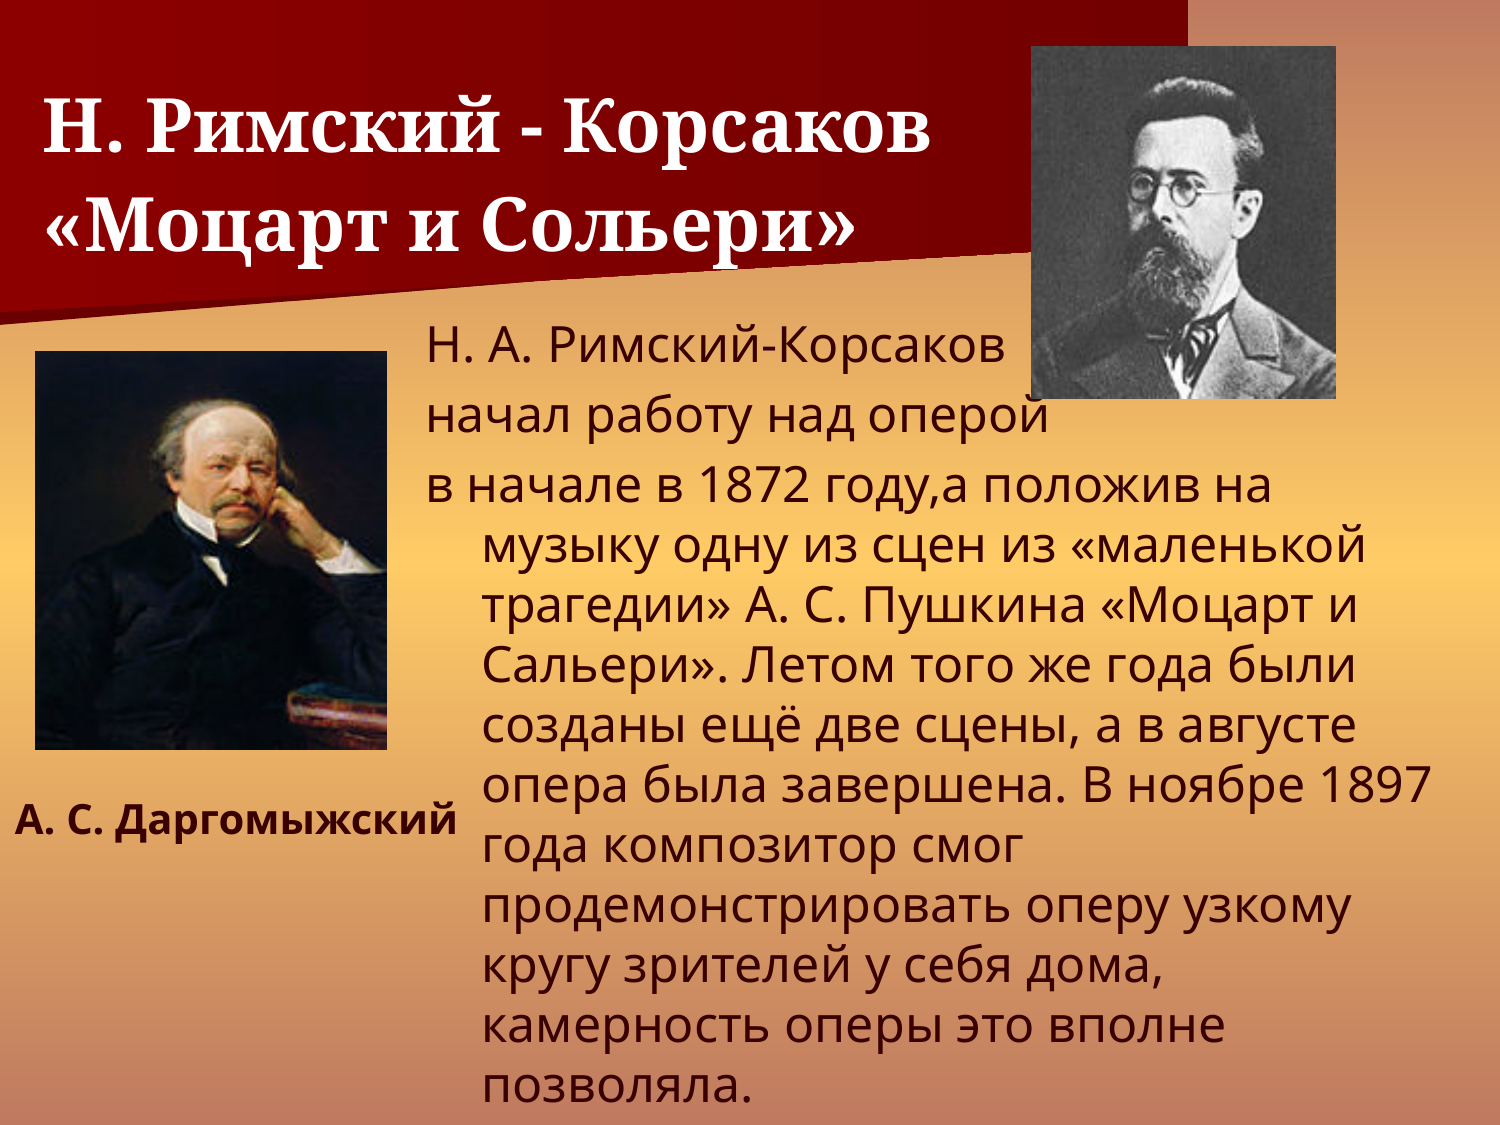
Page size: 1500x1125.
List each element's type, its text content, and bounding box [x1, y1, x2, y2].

text_box Н. Римский - Корсаков «Моцарт и Сольери» [27, 70, 1025, 276]
list Н. А. Римский-Корсаков начал работу над оперой в начале в 1872 году,а положив на музыку одну из сцен из «маленькой трагедии» А. С. Пушкина «Моцарт и Сальери». Летом того же года были созданы ещё две сцены, а в августе опера была завершена. В ноябре 1897 года композитор смог продемонстрировать оперу узкому кругу зрителей у себя дома, камерность оперы это вполне позволяла. [409, 304, 1454, 1067]
text_box А. С. Даргомыжский [0, 785, 481, 850]
picture [34, 351, 387, 751]
picture [1031, 46, 1337, 399]
